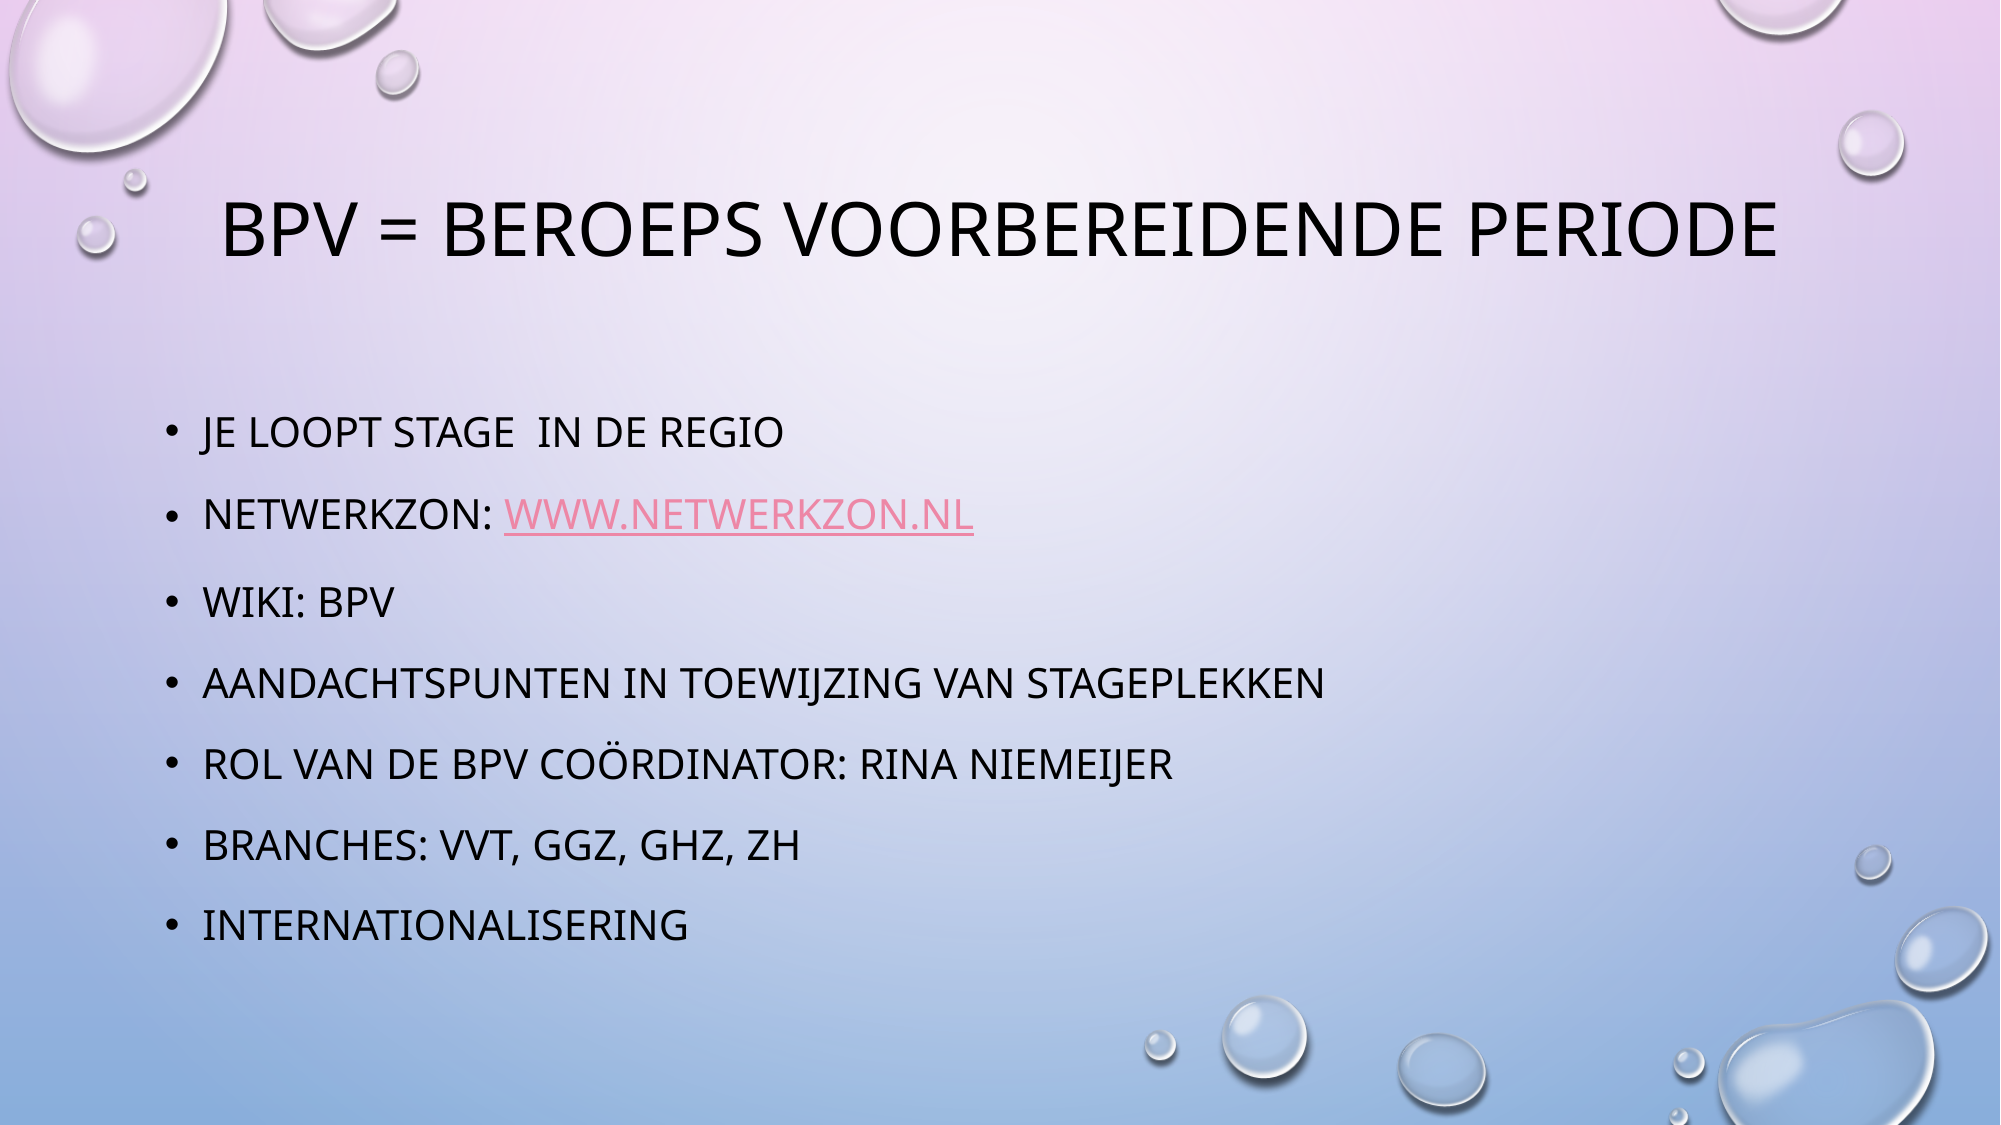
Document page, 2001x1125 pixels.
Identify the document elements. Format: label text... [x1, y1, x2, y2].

list Je loopt Stage in de regio Netwerkzon: www.netwerkzon.nl Wiki: BPV Aandachtspunten in toewijzing van stageplekken Rol van de BPV coördinator: Rina Niemeijer Branches: VVT, GGZ, GHZ, ZH Internationalisering [149, 388, 1850, 950]
title BPV = beroeps voorbereidende periode [149, 101, 1851, 364]
picture [0, 0, 2000, 1125]
